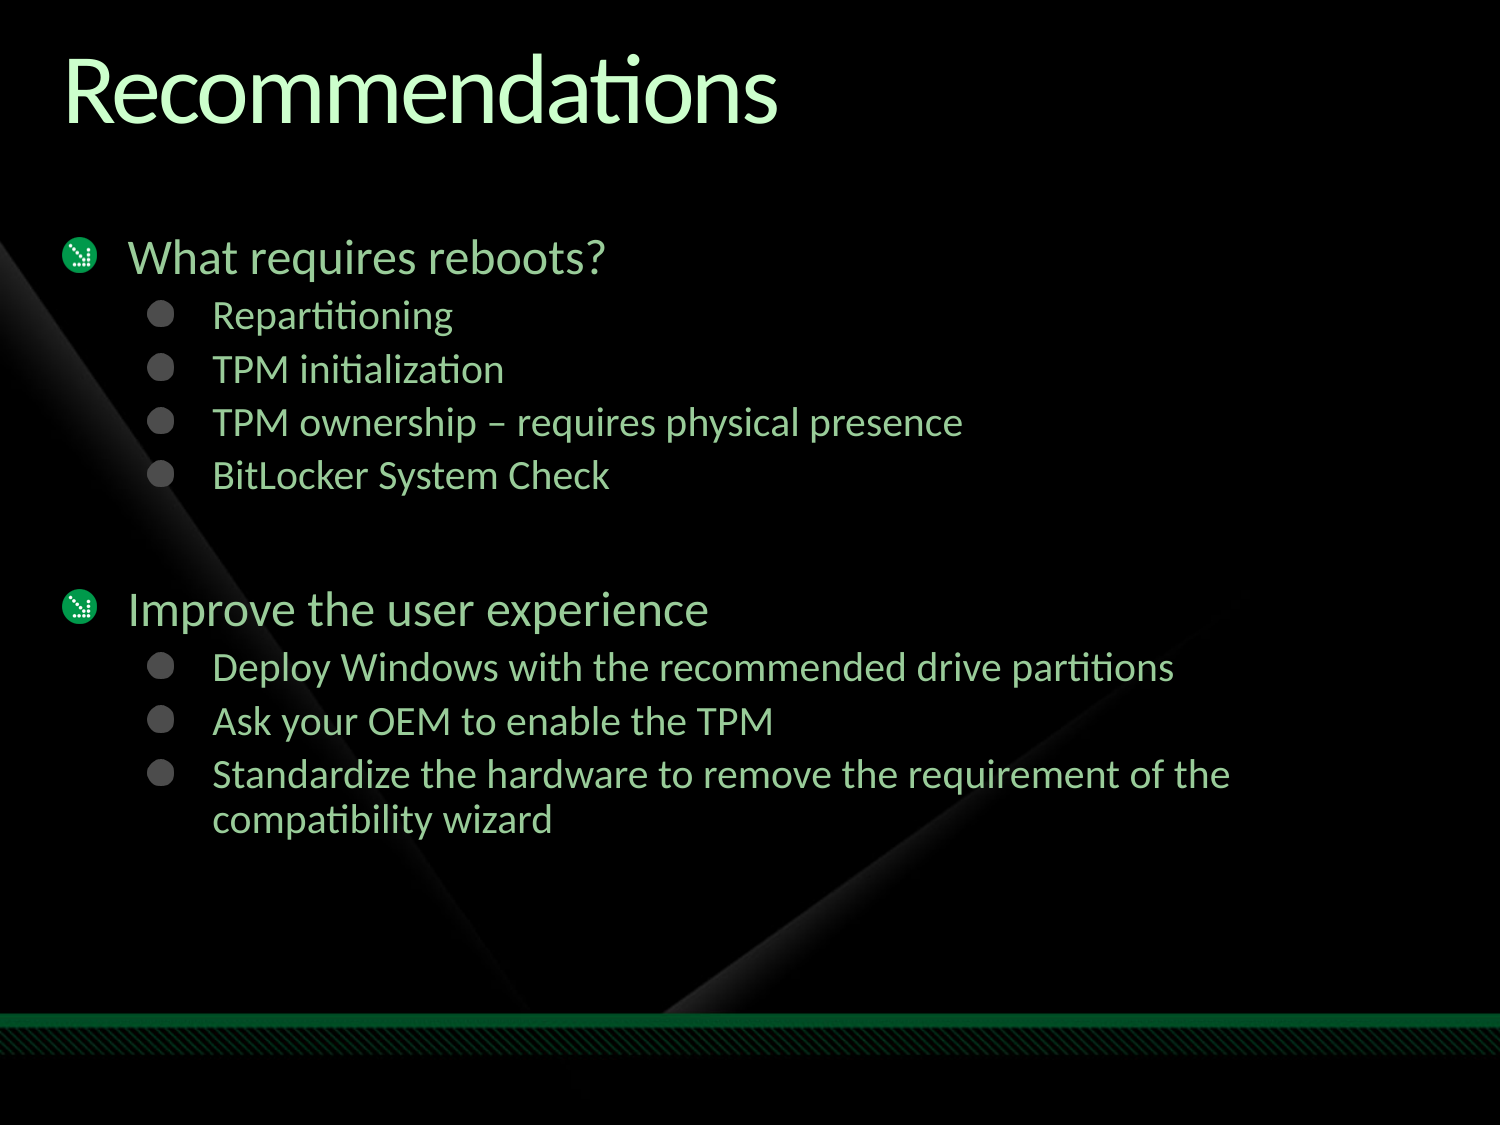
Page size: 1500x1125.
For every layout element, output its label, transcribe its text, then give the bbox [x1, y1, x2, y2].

picture [0, 0, 1500, 1125]
title Recommendations [62, 37, 1438, 147]
list What requires reboots? Repartitioning TPM initialization TPM ownership – requires physical presence BitLocker System Check Improve the user experience Deploy Windows with the recommended drive partitions Ask your OEM to enable the TPM Standardize the hardware to remove the requirement of the compatibility wizard [62, 231, 1438, 595]
